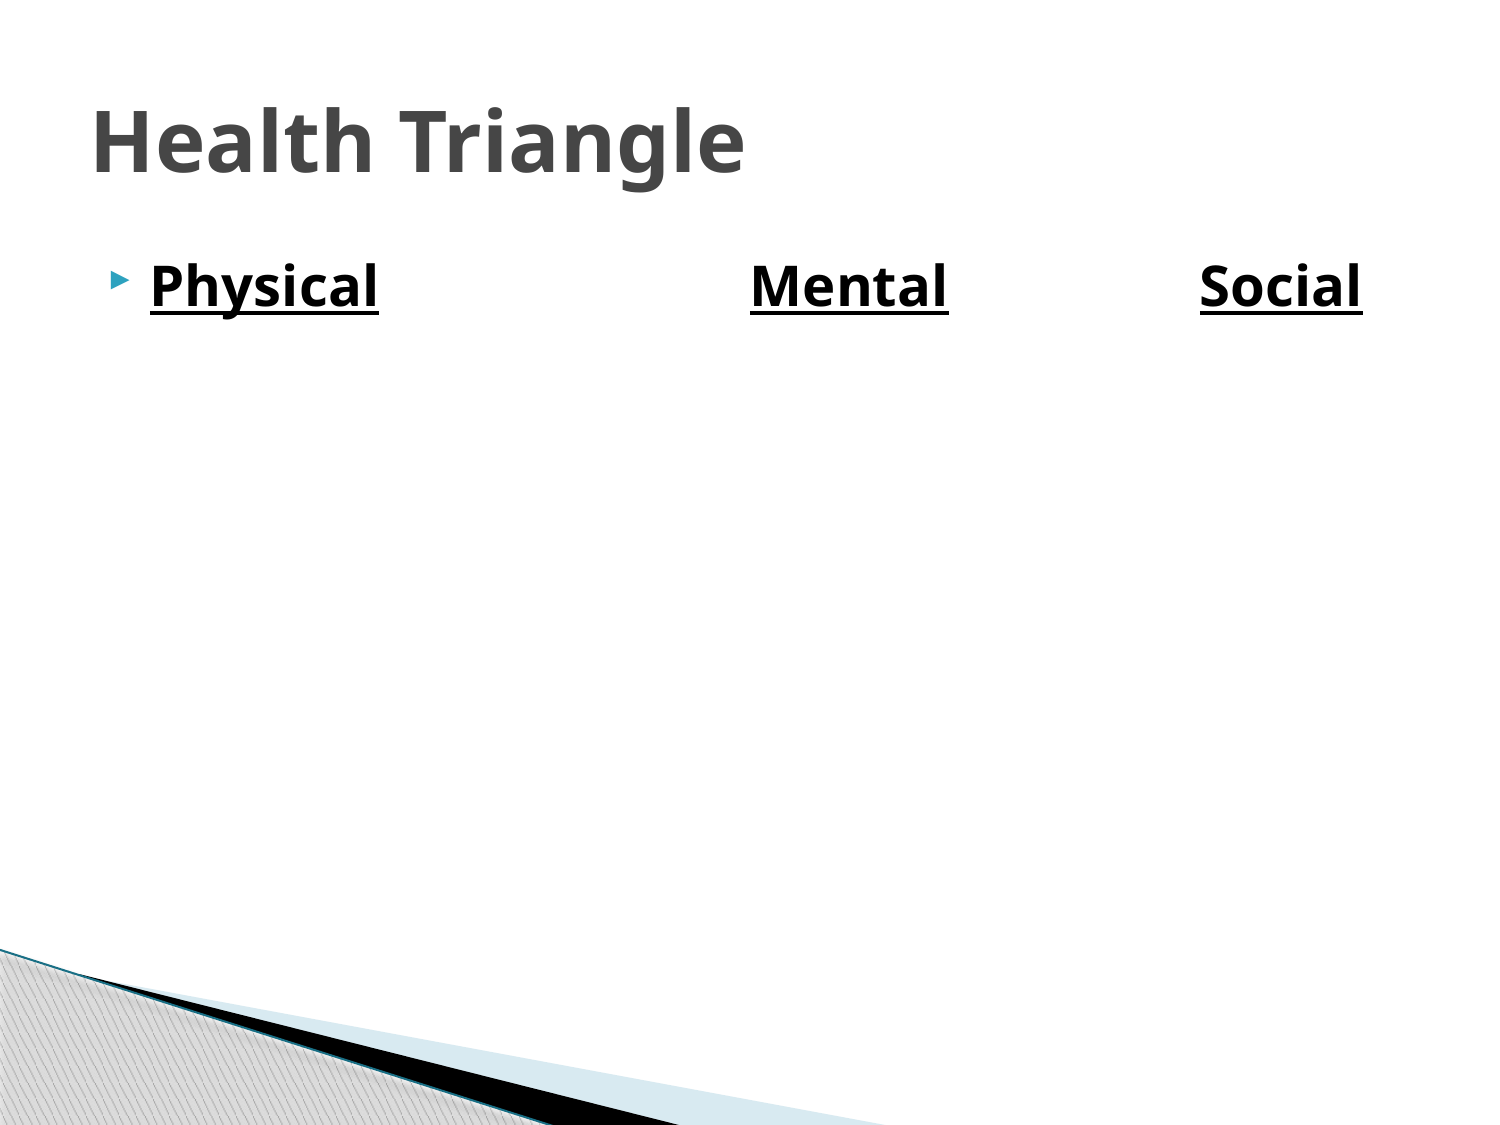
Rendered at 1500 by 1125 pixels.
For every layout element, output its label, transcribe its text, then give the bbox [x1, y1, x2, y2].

list Physical Mental Social [75, 243, 1425, 986]
title Health Triangle [75, 45, 1425, 233]
